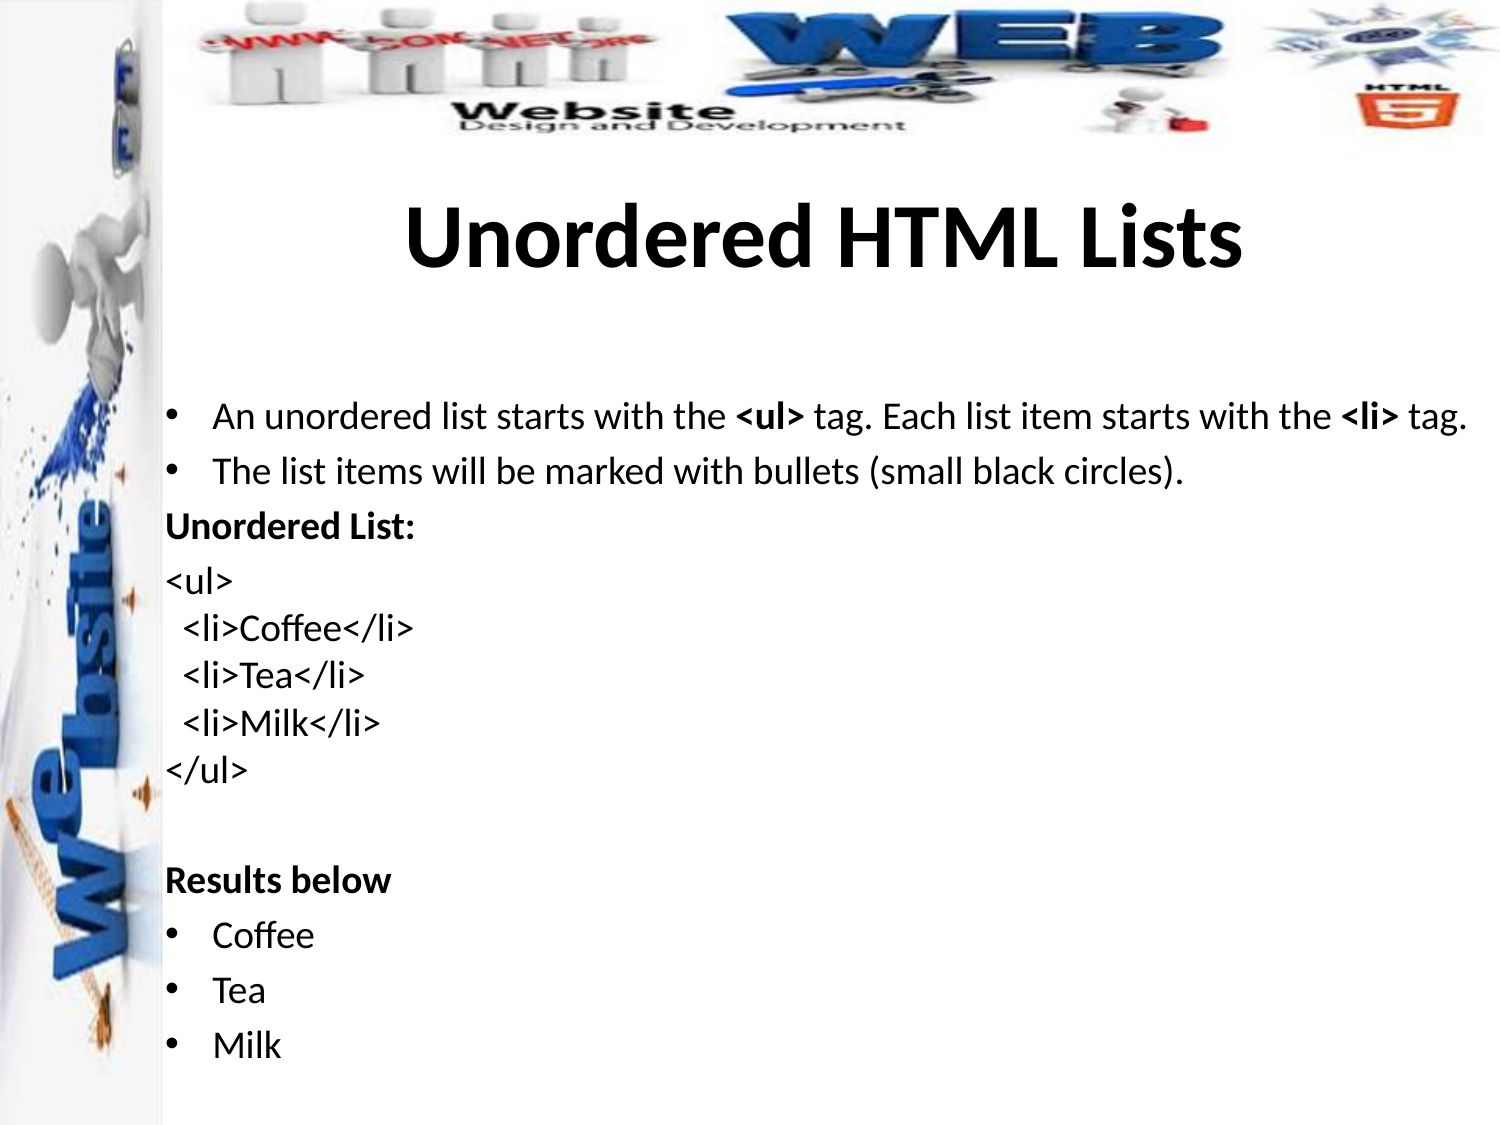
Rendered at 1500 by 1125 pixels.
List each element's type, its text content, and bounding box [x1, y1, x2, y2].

list An unordered list starts with the <ul> tag. Each list item starts with the <li> tag. The list items will be marked with bullets (small black circles). Unordered List: <ul> <li>Coffee</li> <li>Tea</li> <li>Milk</li> </ul> Results below Coffee Tea Milk [150, 382, 1500, 1125]
title Unordered HTML Lists [150, 137, 1500, 325]
picture [0, 0, 1500, 1125]
